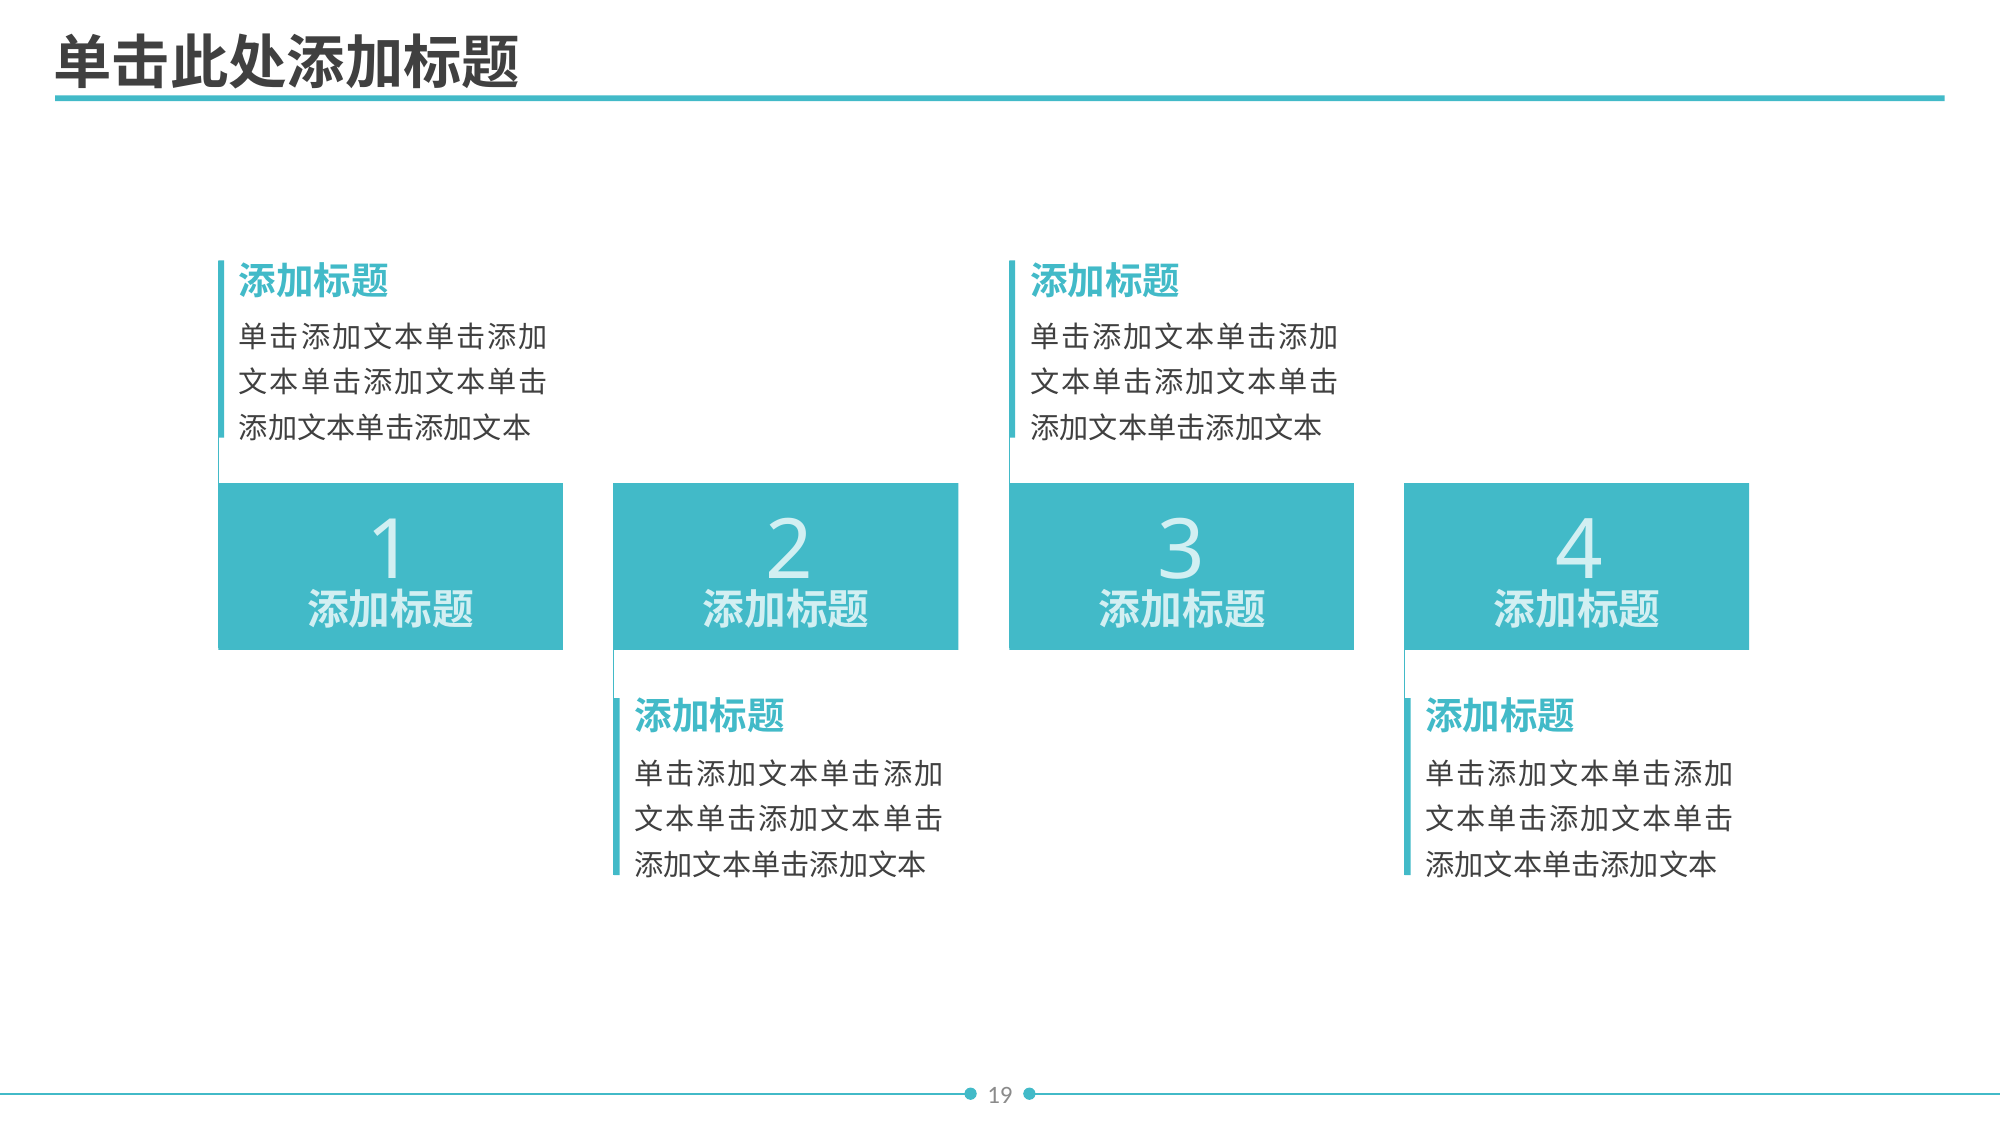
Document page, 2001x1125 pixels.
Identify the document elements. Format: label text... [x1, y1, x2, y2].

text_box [613, 650, 620, 876]
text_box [224, 254, 563, 454]
text_box 单击此处添加标题 [39, 26, 1174, 104]
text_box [613, 483, 959, 650]
slide_number 19 [774, 1063, 1225, 1124]
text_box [1015, 254, 1354, 454]
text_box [1404, 483, 1750, 650]
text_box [1009, 260, 1016, 483]
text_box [1009, 483, 1354, 650]
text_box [1404, 650, 1411, 876]
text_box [218, 483, 563, 650]
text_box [218, 260, 225, 483]
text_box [619, 689, 959, 886]
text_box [1410, 689, 1750, 891]
